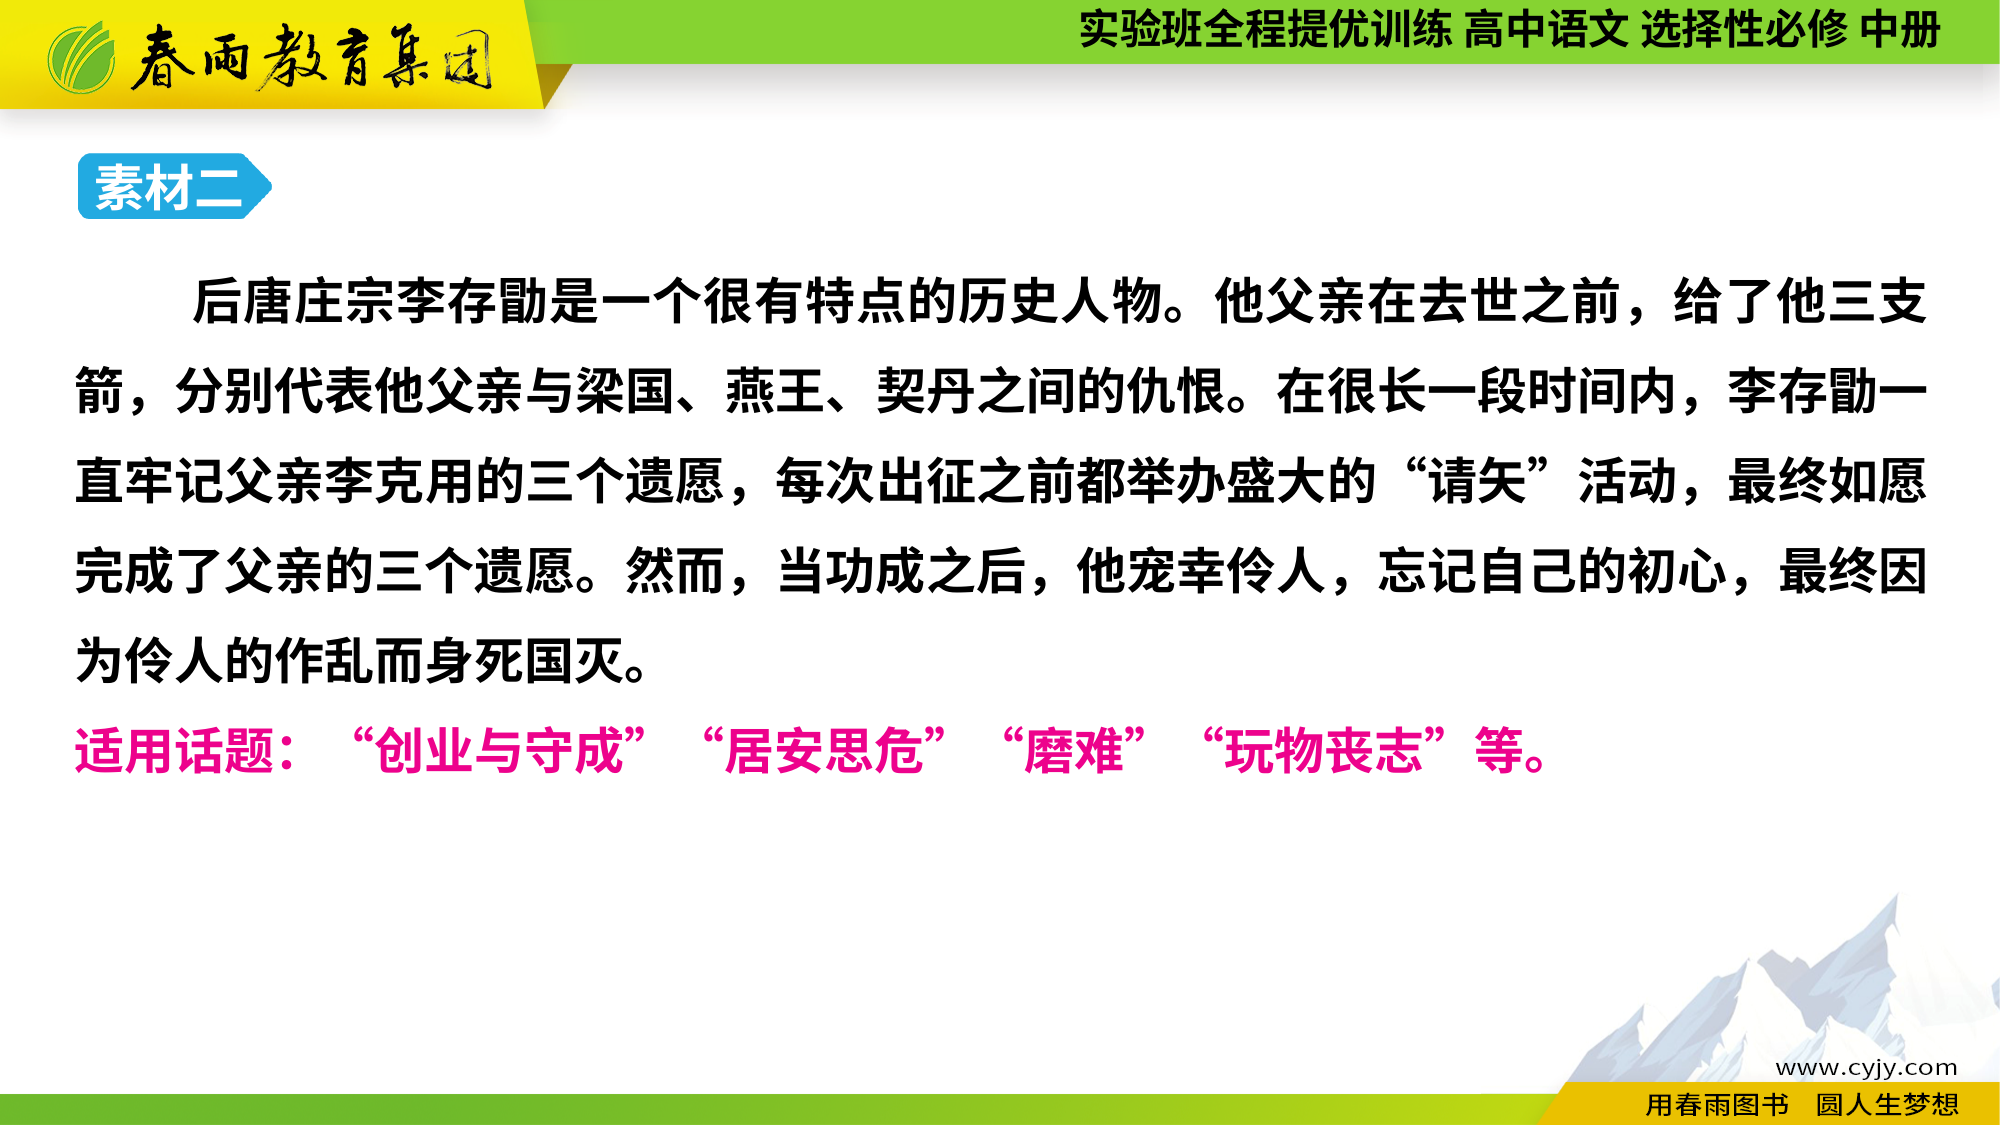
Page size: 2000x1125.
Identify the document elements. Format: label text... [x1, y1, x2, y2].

picture [0, 0, 2000, 1125]
list 后唐庄宗李存勖是一个很有特点的历史人物。他父亲在去世之前，给了他三支箭，分别代表他父亲与梁国、燕王、契丹之间的仇恨。在很长一段时间内，李存勖一直牢记父亲李克用的三个遗愿，每次出征之前都举办盛大的“请矢”活动，最终如愿完成了父亲的三个遗愿。然而，当功成之后，他宠幸伶人，忘记自己的初心，最终因为伶人的作乱而身死国灭。 适用话题：“创业与守成”“居安思危”“磨难”“玩物丧志”等。 [59, 231, 1944, 781]
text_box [78, 148, 272, 225]
